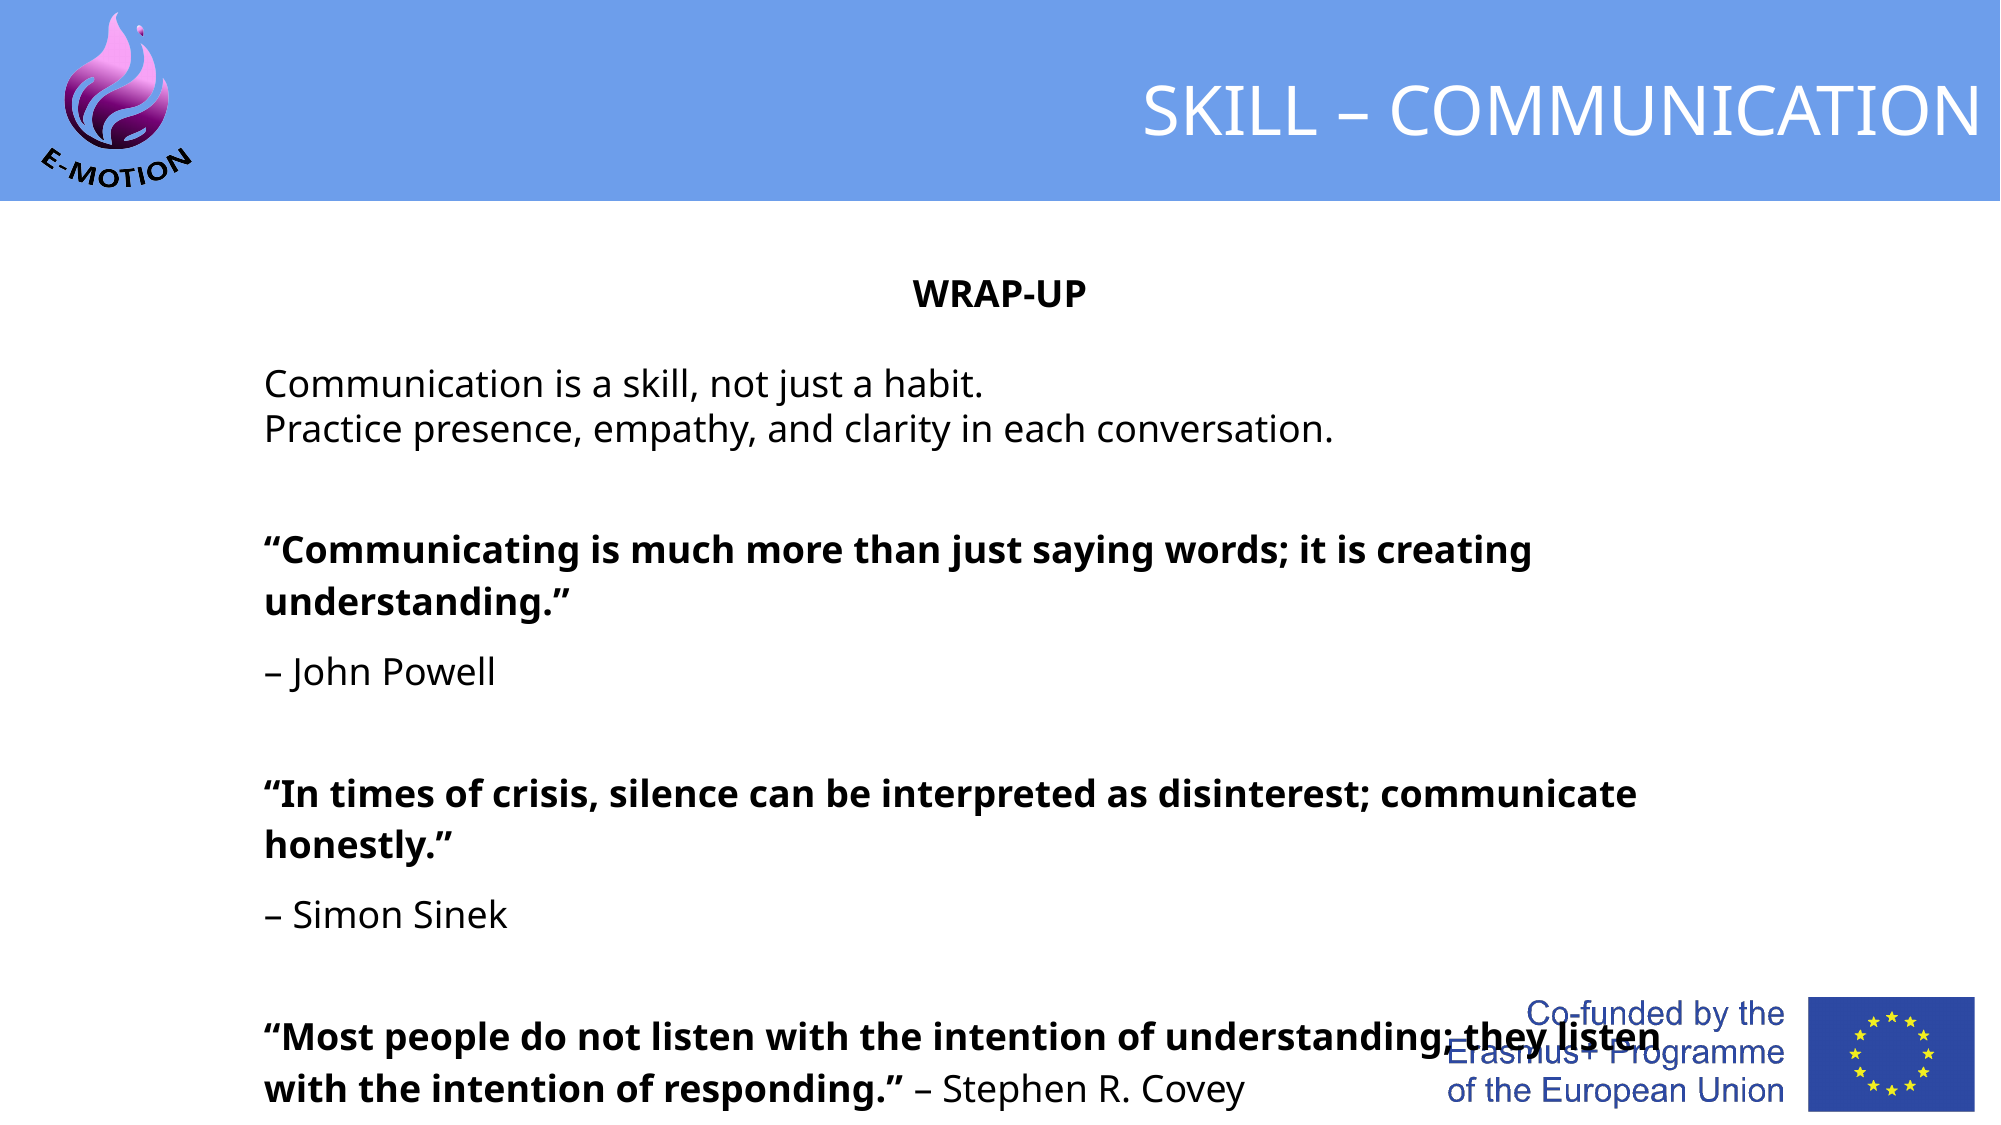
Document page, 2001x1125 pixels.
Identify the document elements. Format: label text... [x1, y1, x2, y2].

text_box SKILL – COMMUNICATION [556, 59, 2000, 334]
text_box WRAP-UP Communication is a skill, not just a habit. Practice presence, empathy, and clarity in each conversation. “Communicating is much more than just saying words; it is creating understanding.” – John Powell “In times of crisis, silence can be interpreted as disinterest; communicate honestly.” – Simon Sinek “Most people do not listen with the intention of understanding; they listen with the intention of responding.” – Stephen R. Covey [249, 262, 1751, 1118]
picture [0, 0, 253, 247]
picture [1751, 995, 1975, 1116]
